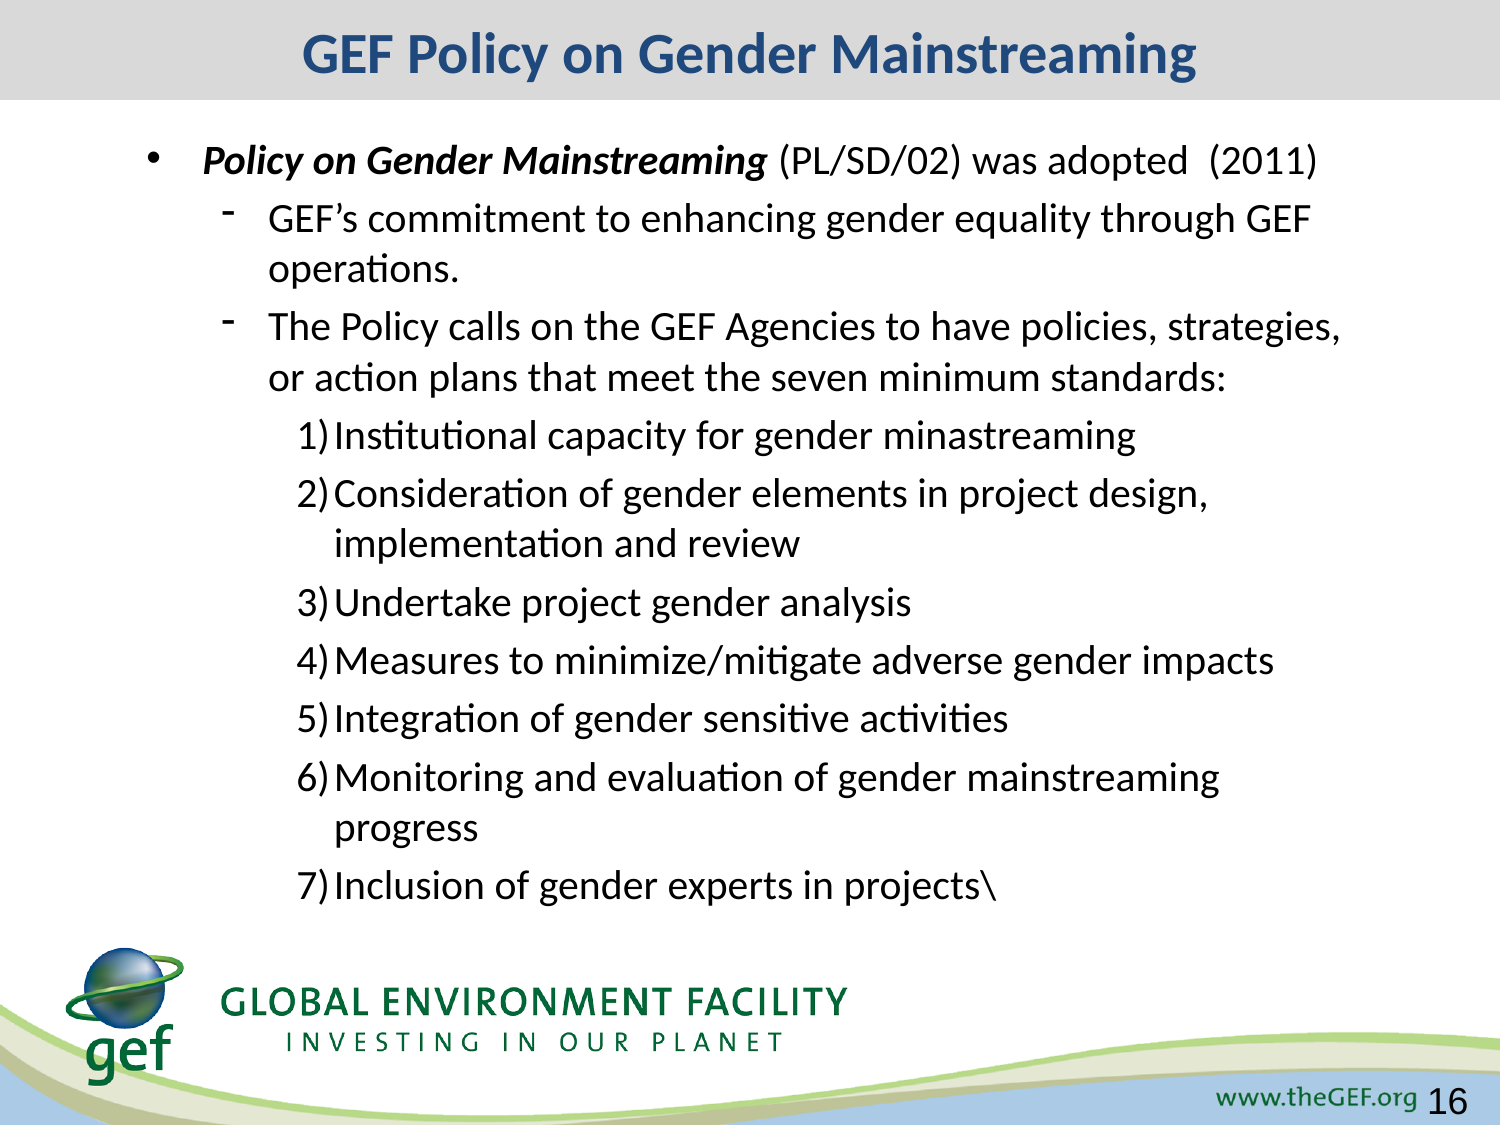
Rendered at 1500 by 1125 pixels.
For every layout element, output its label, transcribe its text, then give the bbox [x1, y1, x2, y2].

list Policy on Gender Mainstreaming (PL/SD/02) was adopted (2011) GEF’s commitment to enhancing gender equality through GEF operations. The Policy calls on the GEF Agencies to have policies, strategies, or action plans that meet the seven minimum standards: Institutional capacity for gender minastreaming Consideration of gender elements in project design, implementation and review Undertake project gender analysis Measures to minimize/mitigate adverse gender impacts Integration of gender sensitive activities Monitoring and evaluation of gender mainstreaming progress Inclusion of gender experts in projects\ [131, 124, 1369, 876]
text_box GEF Policy on Gender Mainstreaming [0, 0, 1500, 100]
picture [0, 920, 1500, 1125]
